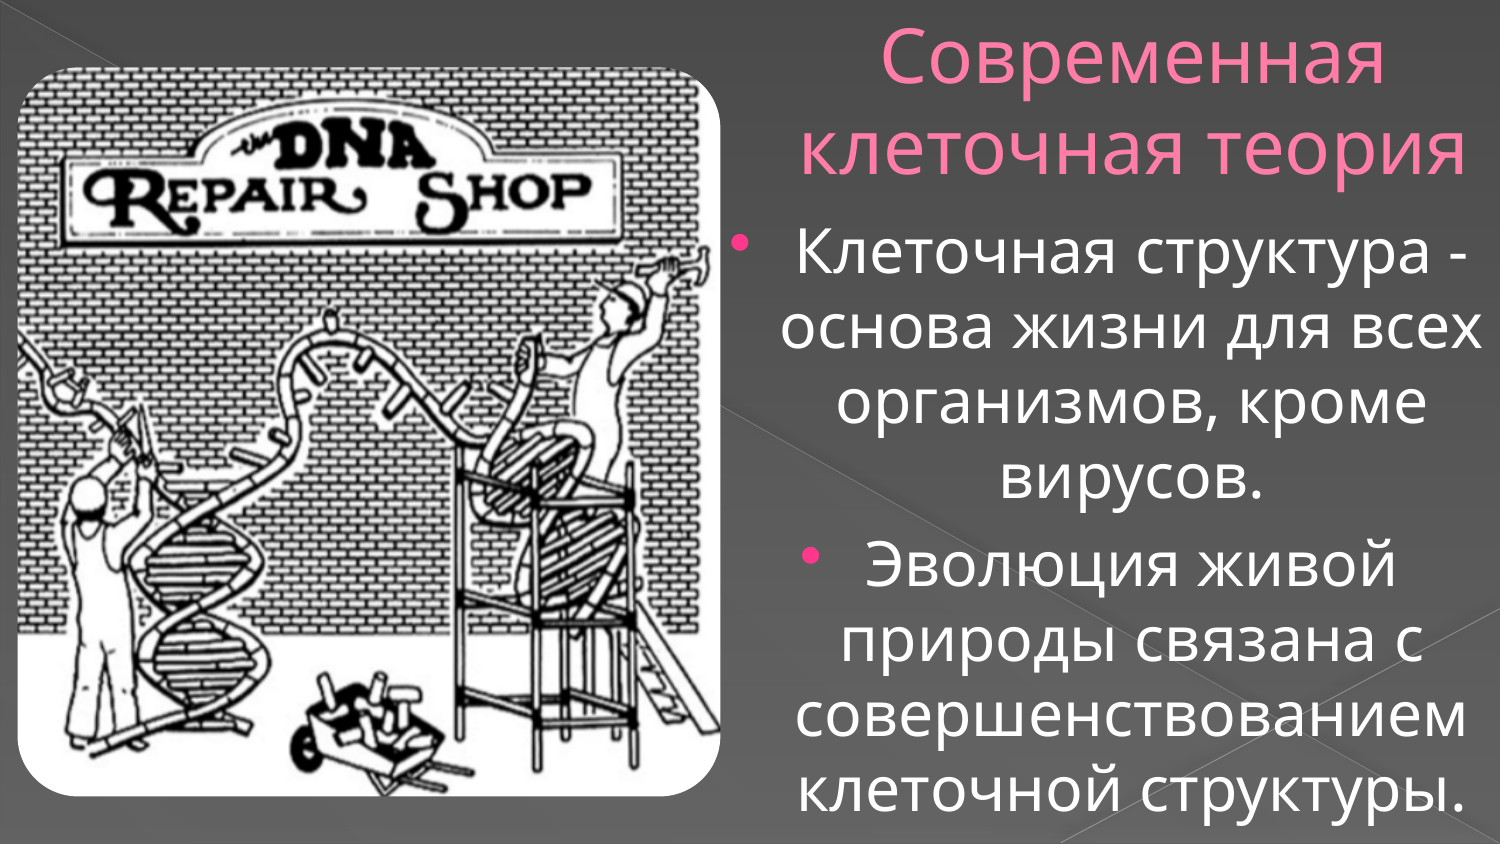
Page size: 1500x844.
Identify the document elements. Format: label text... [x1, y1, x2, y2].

list Клеточная структура - основа жизни для всех организмов, кроме вирусов. Эволюция живой природы связана с совершенствованием клеточной структуры. [649, 204, 1500, 844]
title Современная клеточная теория [637, 0, 1500, 198]
picture [17, 67, 721, 797]
